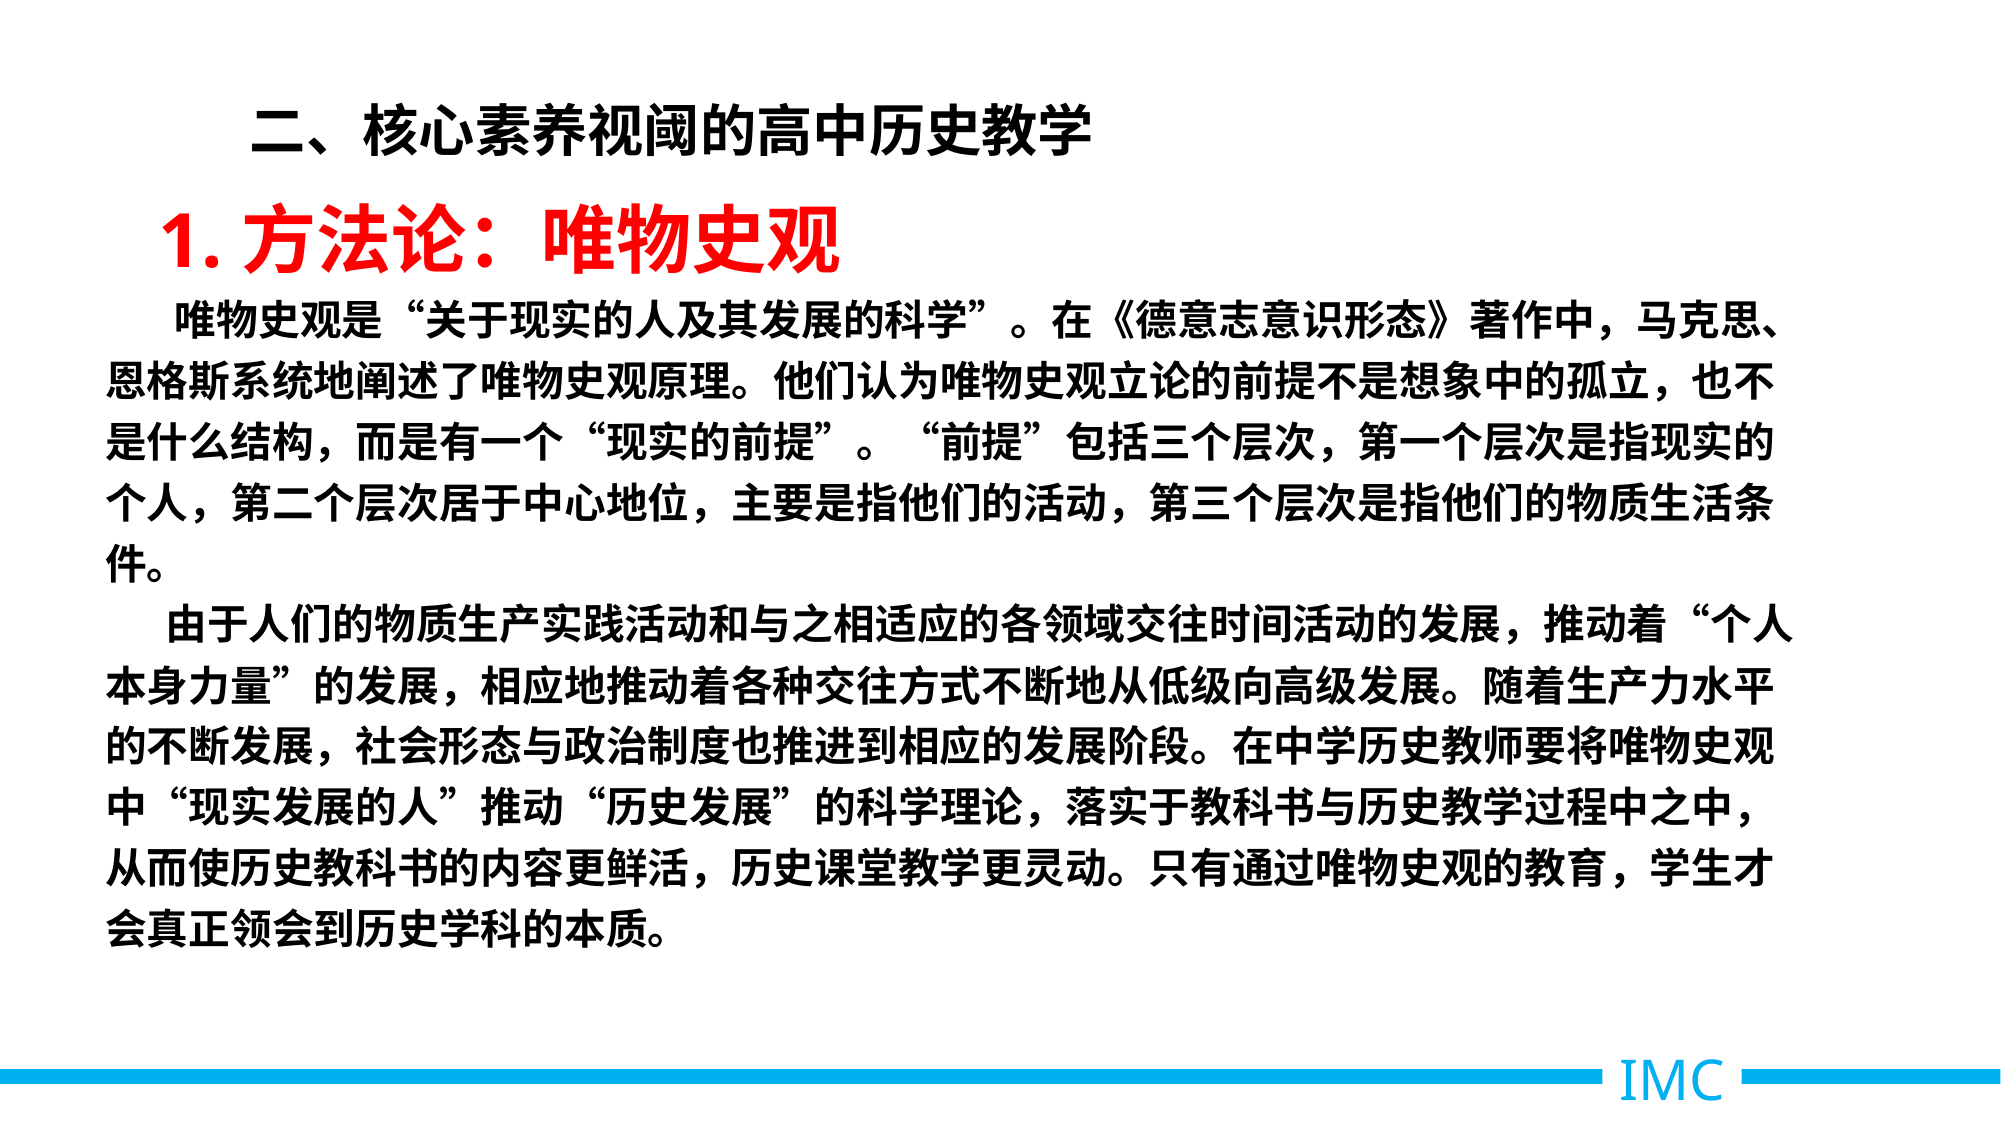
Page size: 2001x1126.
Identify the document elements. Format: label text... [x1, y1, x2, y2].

title 二、核心素养视阈的高中历史教学 [232, 54, 1666, 190]
list 1.方法论：唯物史观 唯物史观是“关于现实的人及其发展的科学”。在《德意志意识形态》著作中，马克思、恩格斯系统地阐述了唯物史观原理。他们认为唯物史观立论的前提不是想象中的孤立，也不是什么结构，而是有一个“现实的前提”。“前提”包括三个层次，第一个层次是指现实的个人，第二个层次居于中心地位，主要是指他们的活动，第三个层次是指他们的物质生活条件。 由于人们的物质生产实践活动和与之相适应的各领域交往时间活动的发展，推动着“个人本身力量”的发展，相应地推动着各种交往方式不断地从低级向高级发展。随着生产力水平的不断发展，社会形态与政治制度也推进到相应的发展阶段。在中学历史教师要将唯物史观中“现实发展的人”推动“历史发展”的科学理论，落实于教科书与历史教学过程中之中，从而使历史教科书的内容更鲜活，历史课堂教学更灵动。只有通过唯物史观的教育，学生才会真正领会到历史学科的本质。 [24, 190, 1832, 990]
